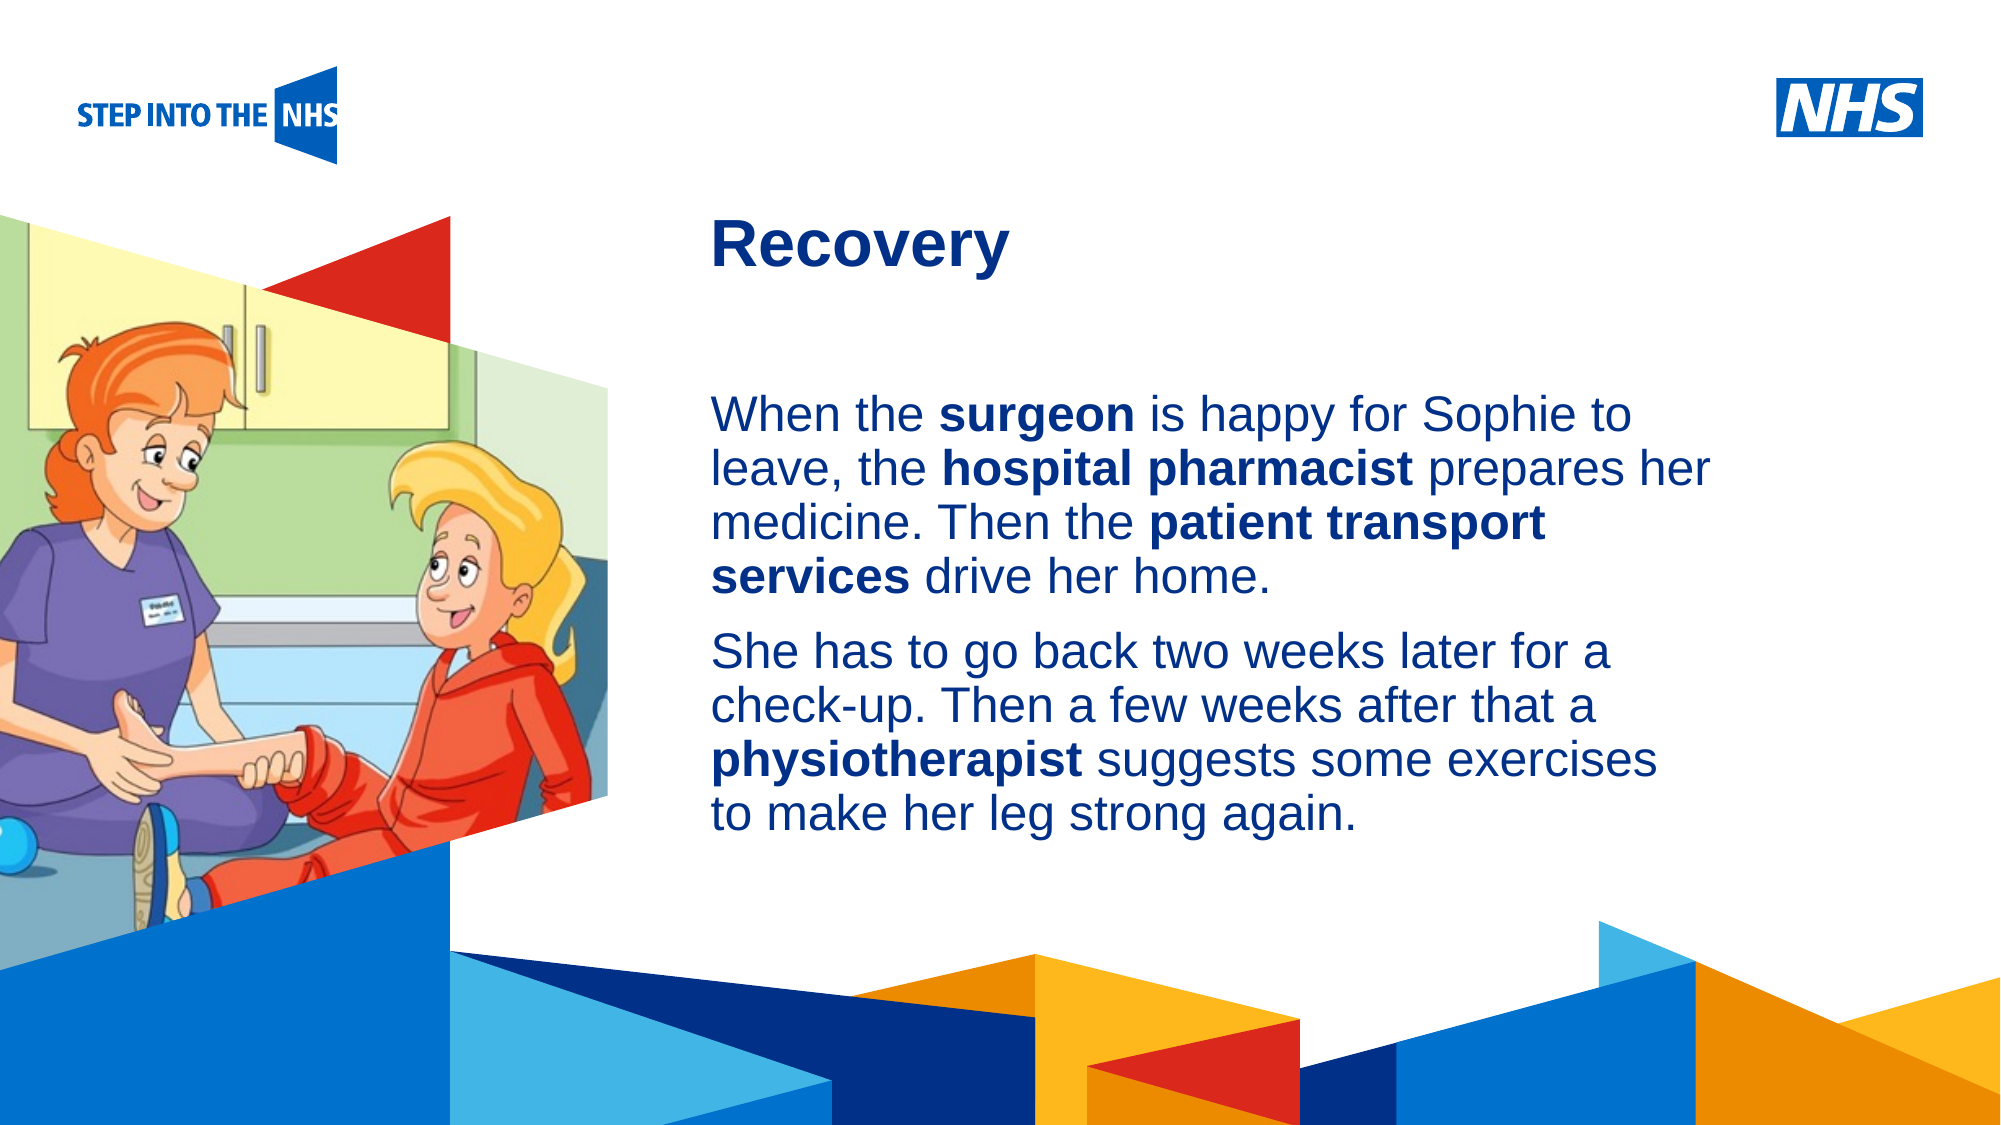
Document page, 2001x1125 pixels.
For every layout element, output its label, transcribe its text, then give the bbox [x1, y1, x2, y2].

picture [0, 214, 608, 971]
title Recovery [710, 208, 1767, 296]
list When the surgeon is happy for Sophie to leave, the hospital pharmacist prepares her medicine. Then the patient transport services drive her home. She has to go back two weeks later for a check-up. Then a few weeks after that a physiotherapist suggests some exercises to make her leg strong again. [710, 388, 1733, 958]
